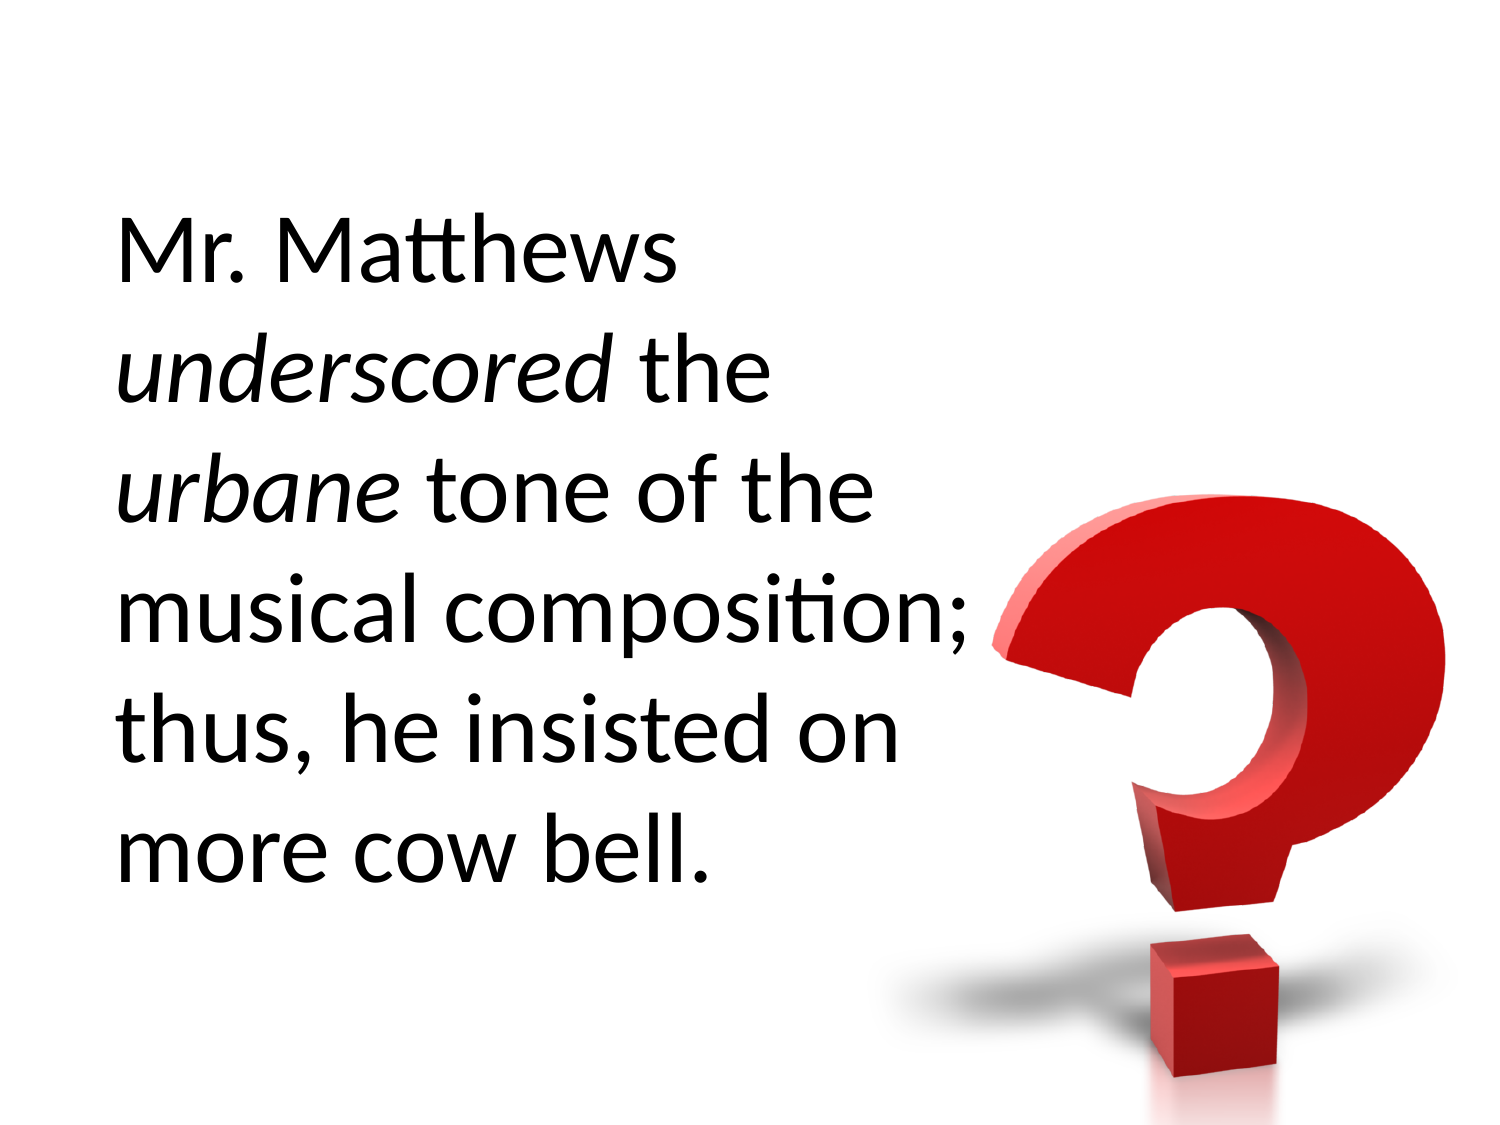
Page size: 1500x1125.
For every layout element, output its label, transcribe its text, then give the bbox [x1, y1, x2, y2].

text_box Mr. Matthews underscored the urbane tone of the musical composition; thus, he insisted on more cow bell. [99, 174, 1013, 955]
picture [843, 474, 1500, 1125]
